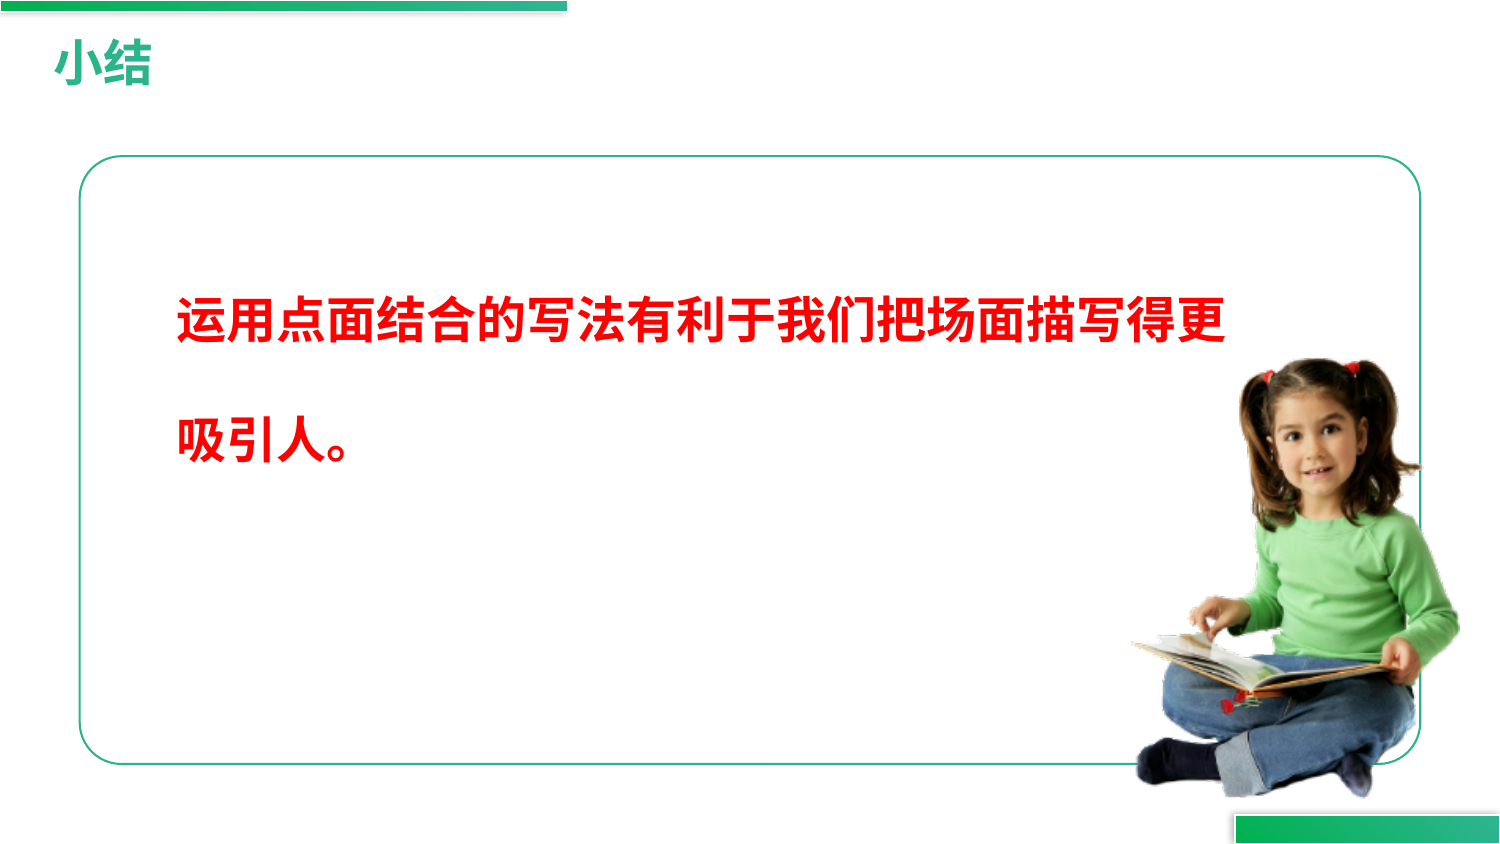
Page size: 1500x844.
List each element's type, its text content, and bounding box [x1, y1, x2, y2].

text_box 运用点面结合的写法有利于我们把场面描写得更吸引人。 [165, 222, 1263, 474]
picture [1130, 357, 1460, 799]
list 小结 [41, 32, 382, 94]
